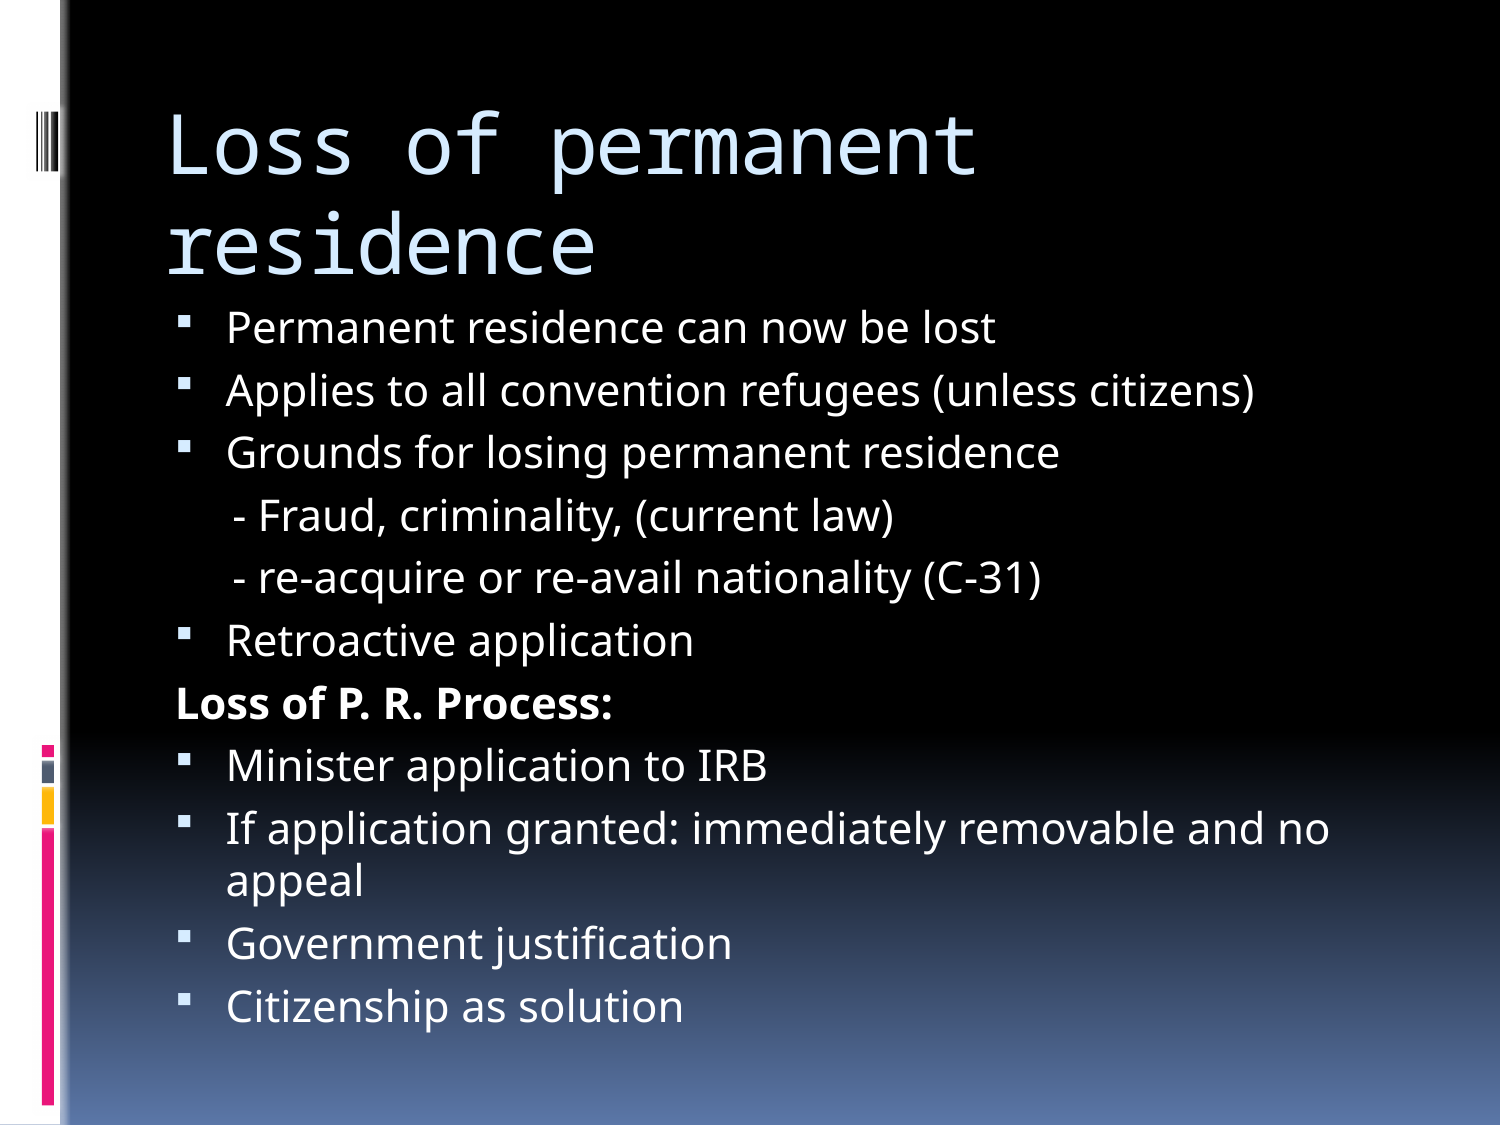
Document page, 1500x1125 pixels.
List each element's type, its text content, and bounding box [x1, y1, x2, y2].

list Permanent residence can now be lost Applies to all convention refugees (unless citizens) Grounds for losing permanent residence - Fraud, criminality, (current law) - re-acquire or re-avail nationality (C-31) Retroactive application Loss of P. R. Process: Minister application to IRB If application granted: immediately removable and no appeal Government justification Citizenship as solution [150, 292, 1425, 1043]
title Loss of permanent residence [150, 83, 1425, 234]
